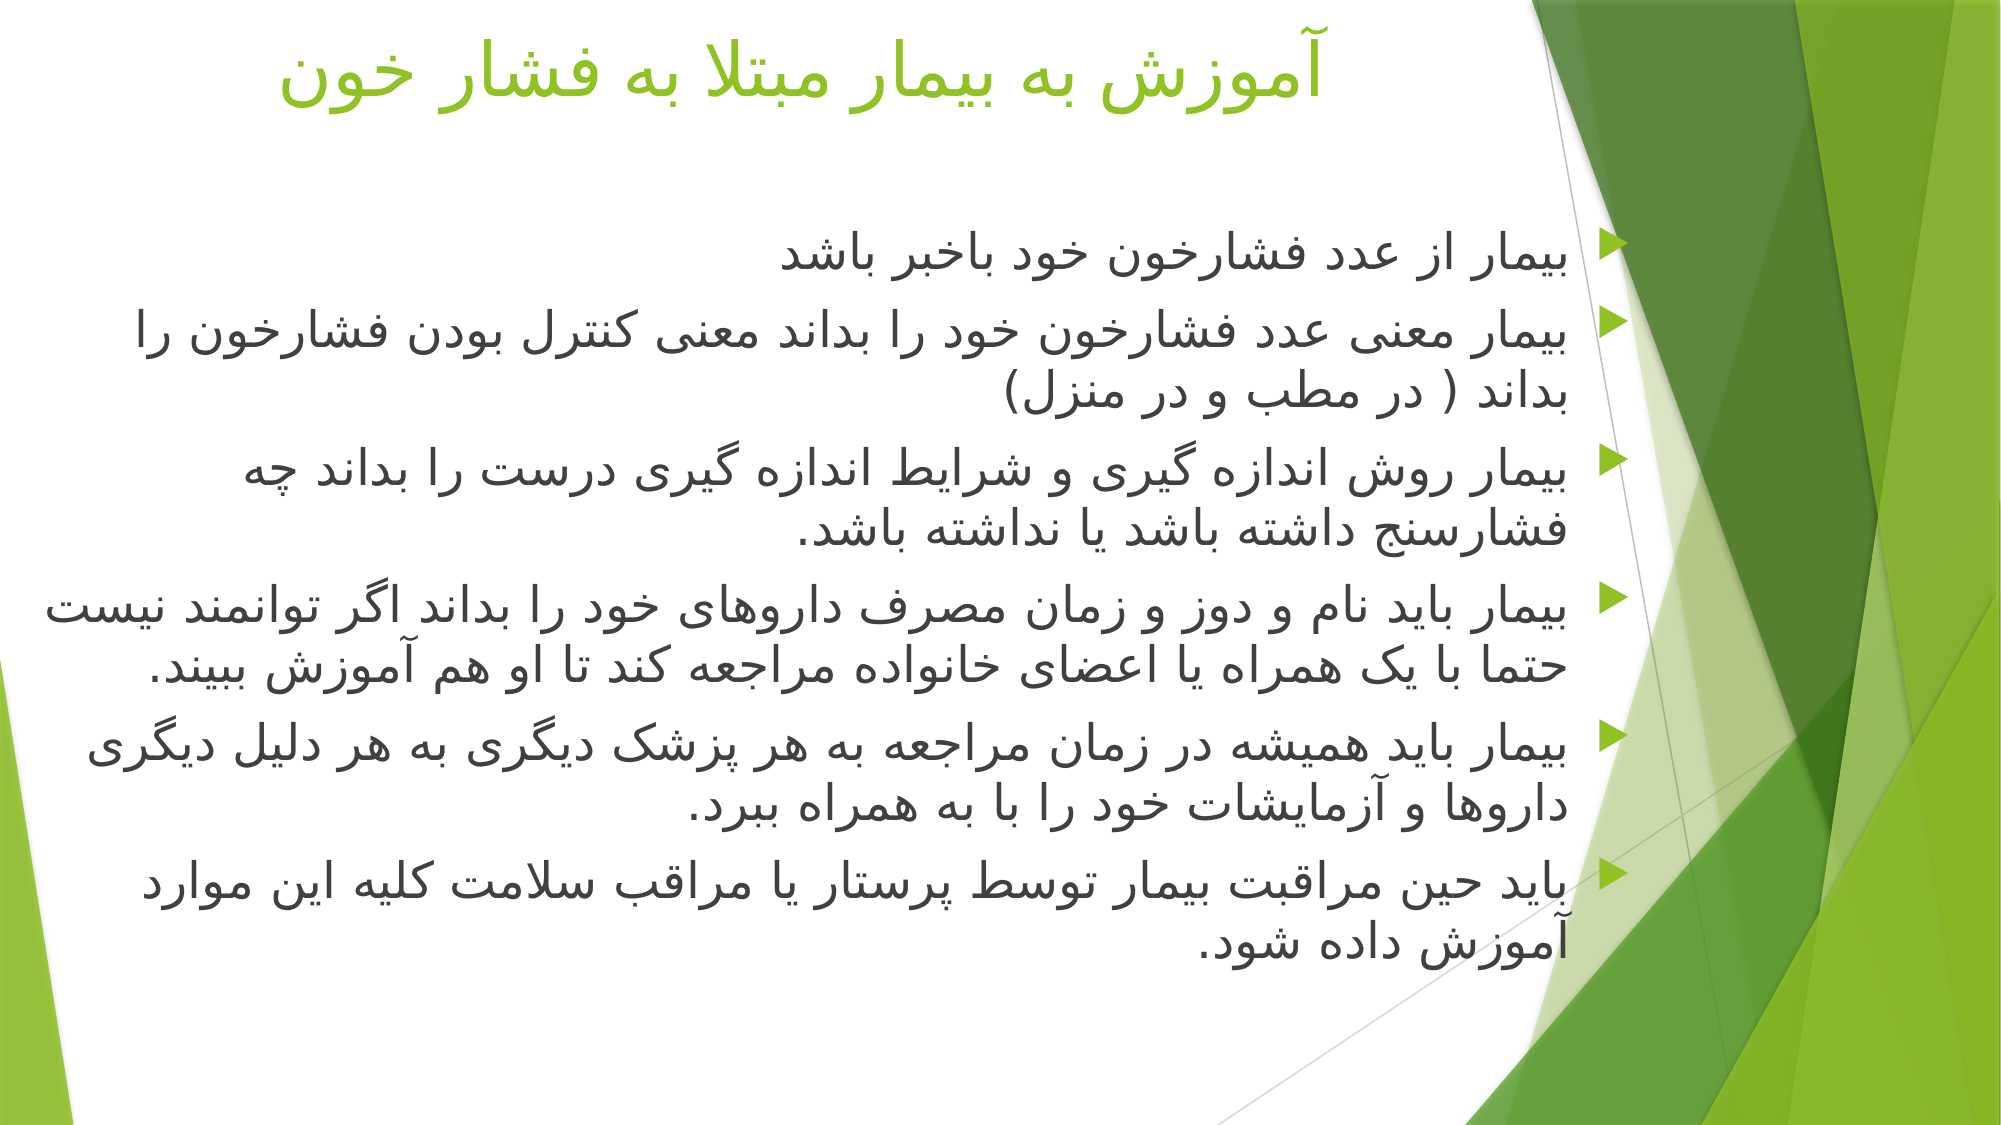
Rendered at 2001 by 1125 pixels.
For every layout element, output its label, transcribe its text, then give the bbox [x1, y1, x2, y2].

list بیمار از عدد فشارخون خود باخبر باشد بیمار معنی عدد فشارخون خود را بداند معنی کنترل بودن فشارخون را بداند ( در مطب و در منزل) بیمار روش اندازه گیری و شرایط اندازه گیری درست را بداند چه فشارسنج داشته باشد یا نداشته باشد. بیمار باید نام و دوز و زمان مصرف داروهای خود را بداند اگر توانمند نیست حتما با یک همراه یا اعضای خانواده مراجعه کند تا او هم آموزش ببیند. بیمار باید همیشه در زمان مراجعه به هر پزشک دیگری به هر دلیل دیگری داروها و آزمایشات خود را با به همراه ببرد. باید حین مراقبت بیمار توسط پرستار یا مراقب سلامت کلیه این موارد آموزش داده شود. [26, 211, 1643, 992]
title آموزش به بیمار مبتلا به فشار خون [96, 13, 1508, 133]
